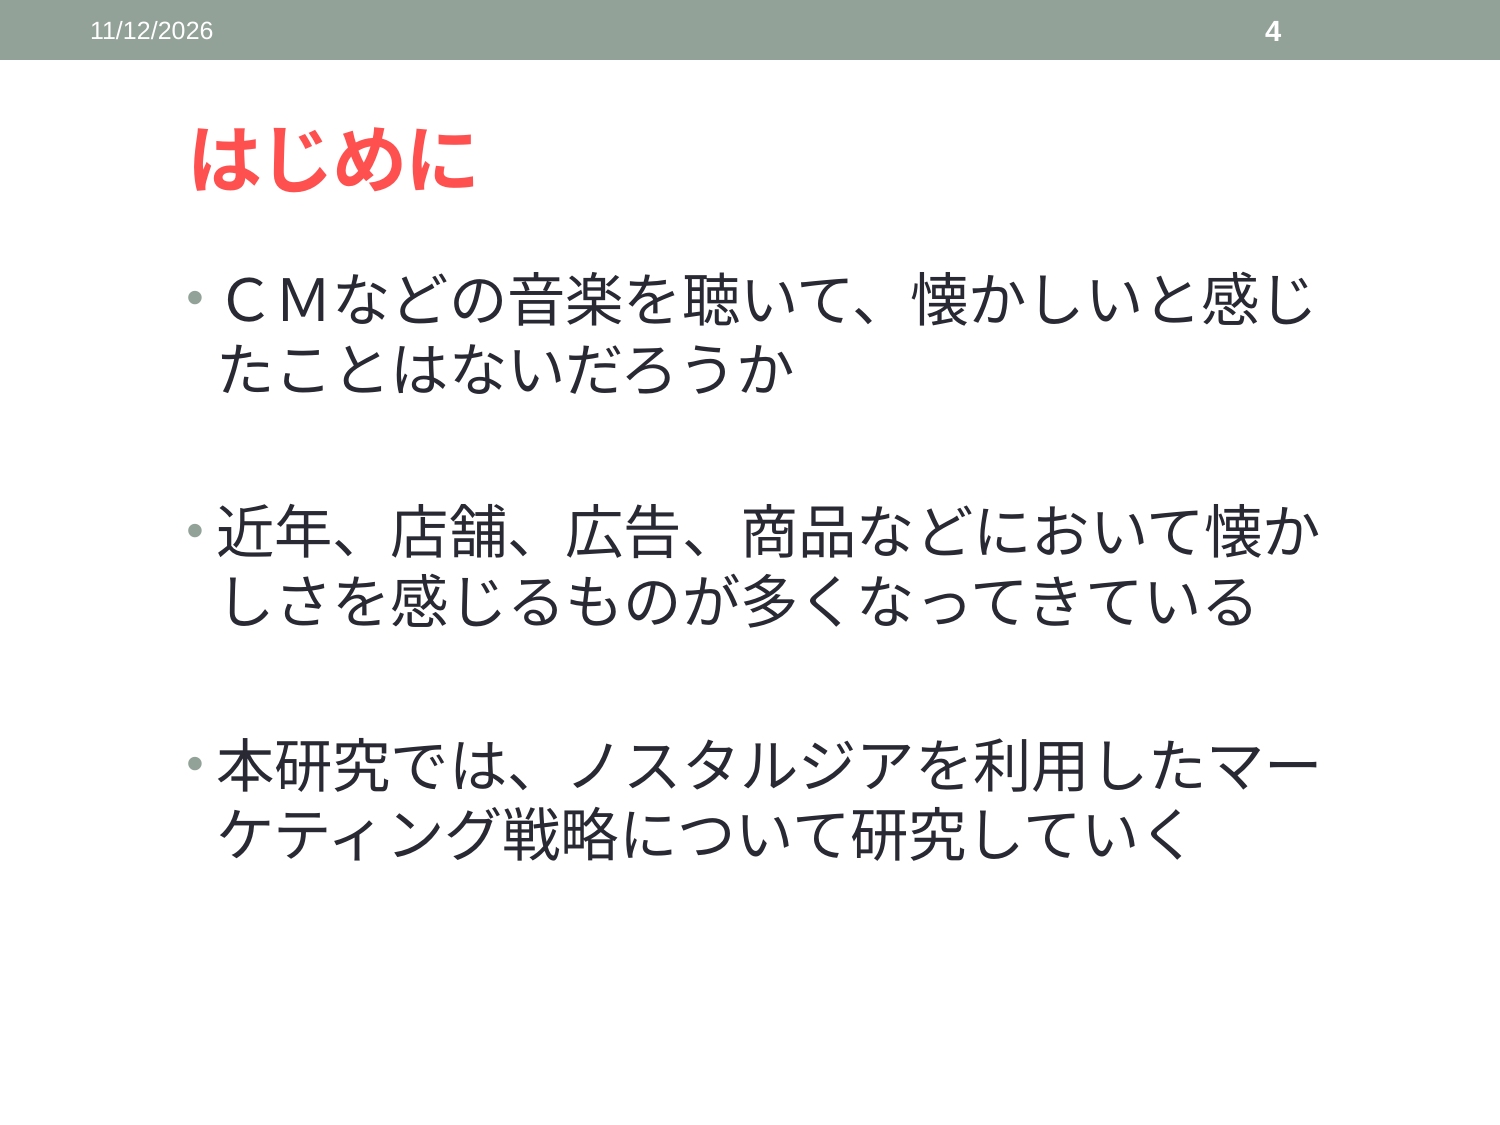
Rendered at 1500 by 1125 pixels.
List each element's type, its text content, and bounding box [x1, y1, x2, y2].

list ＣＭなどの音楽を聴いて、懐かしいと感じたことはないだろうか 近年、店舗、広告、商品などにおいて懐かしさを感じるものが多くなってきている 本研究では、ノスタルジアを利用したマーケティング戦略について研究していく [171, 255, 1378, 1016]
slide_number 4 [1250, 3, 1425, 57]
title はじめに [172, 80, 550, 235]
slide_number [75, 3, 550, 57]
